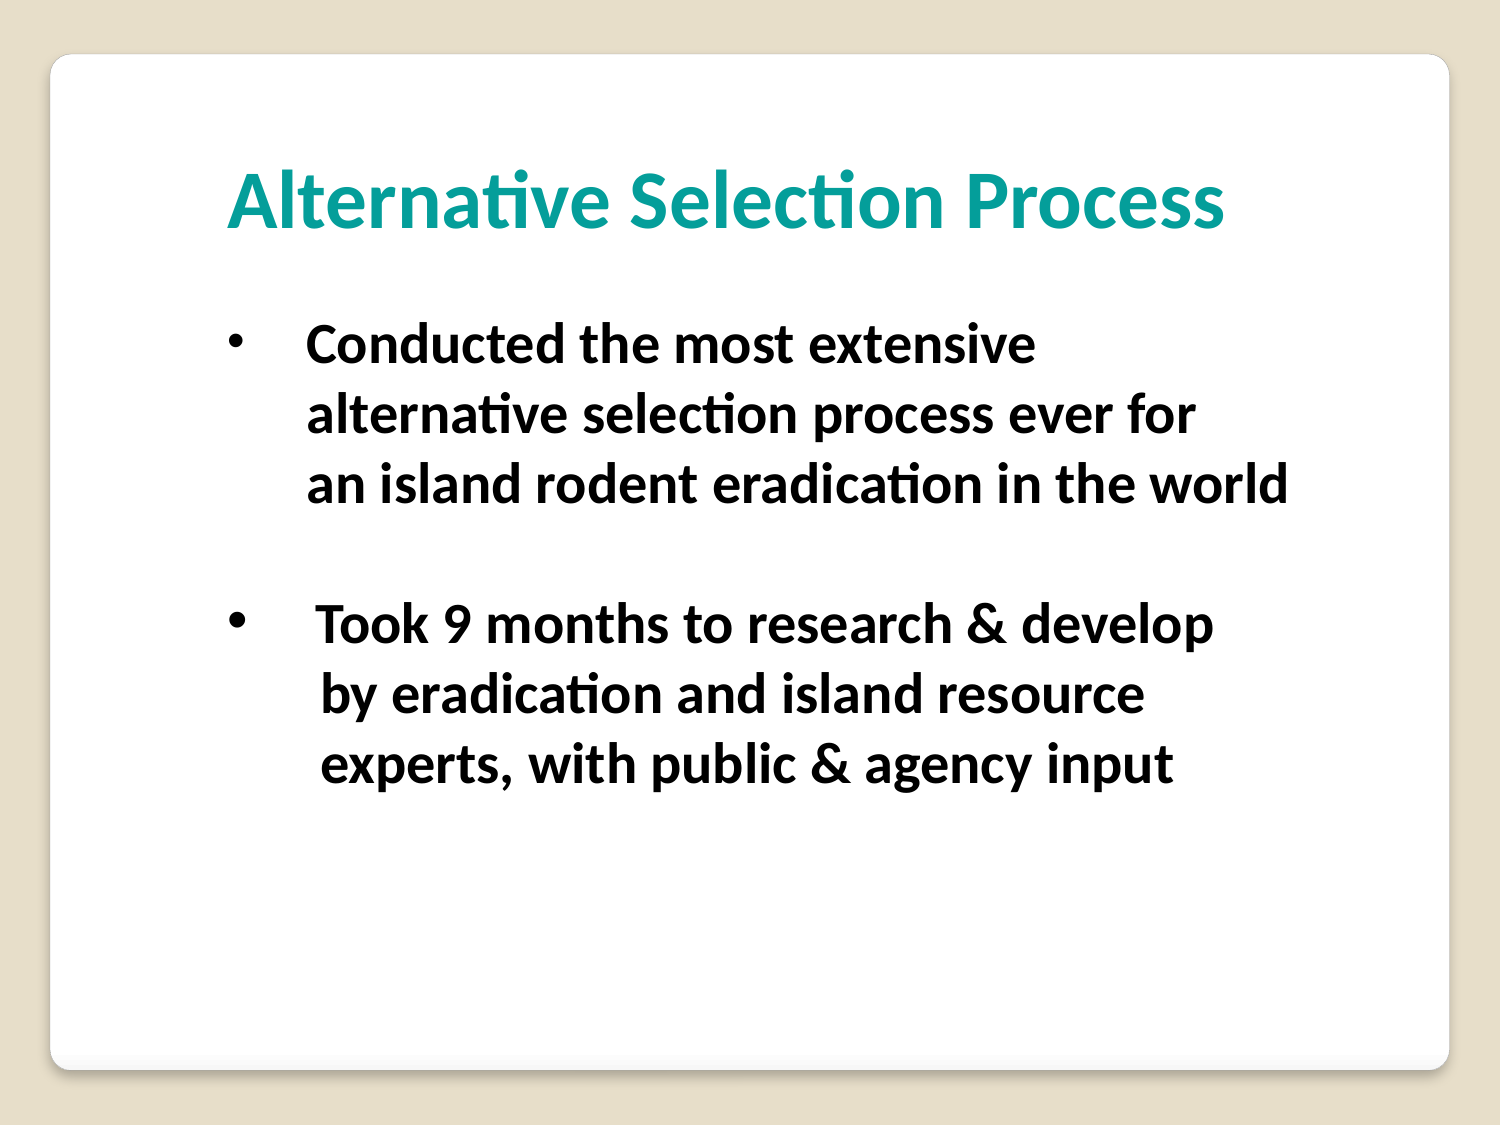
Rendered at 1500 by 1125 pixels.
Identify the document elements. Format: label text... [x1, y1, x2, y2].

text_box Alternative Selection Process Conducted the most extensive alternative selection process ever for an island rodent eradication in the world Took 9 months to research & develop by eradication and island resource experts, with public & agency input [212, 137, 1350, 873]
